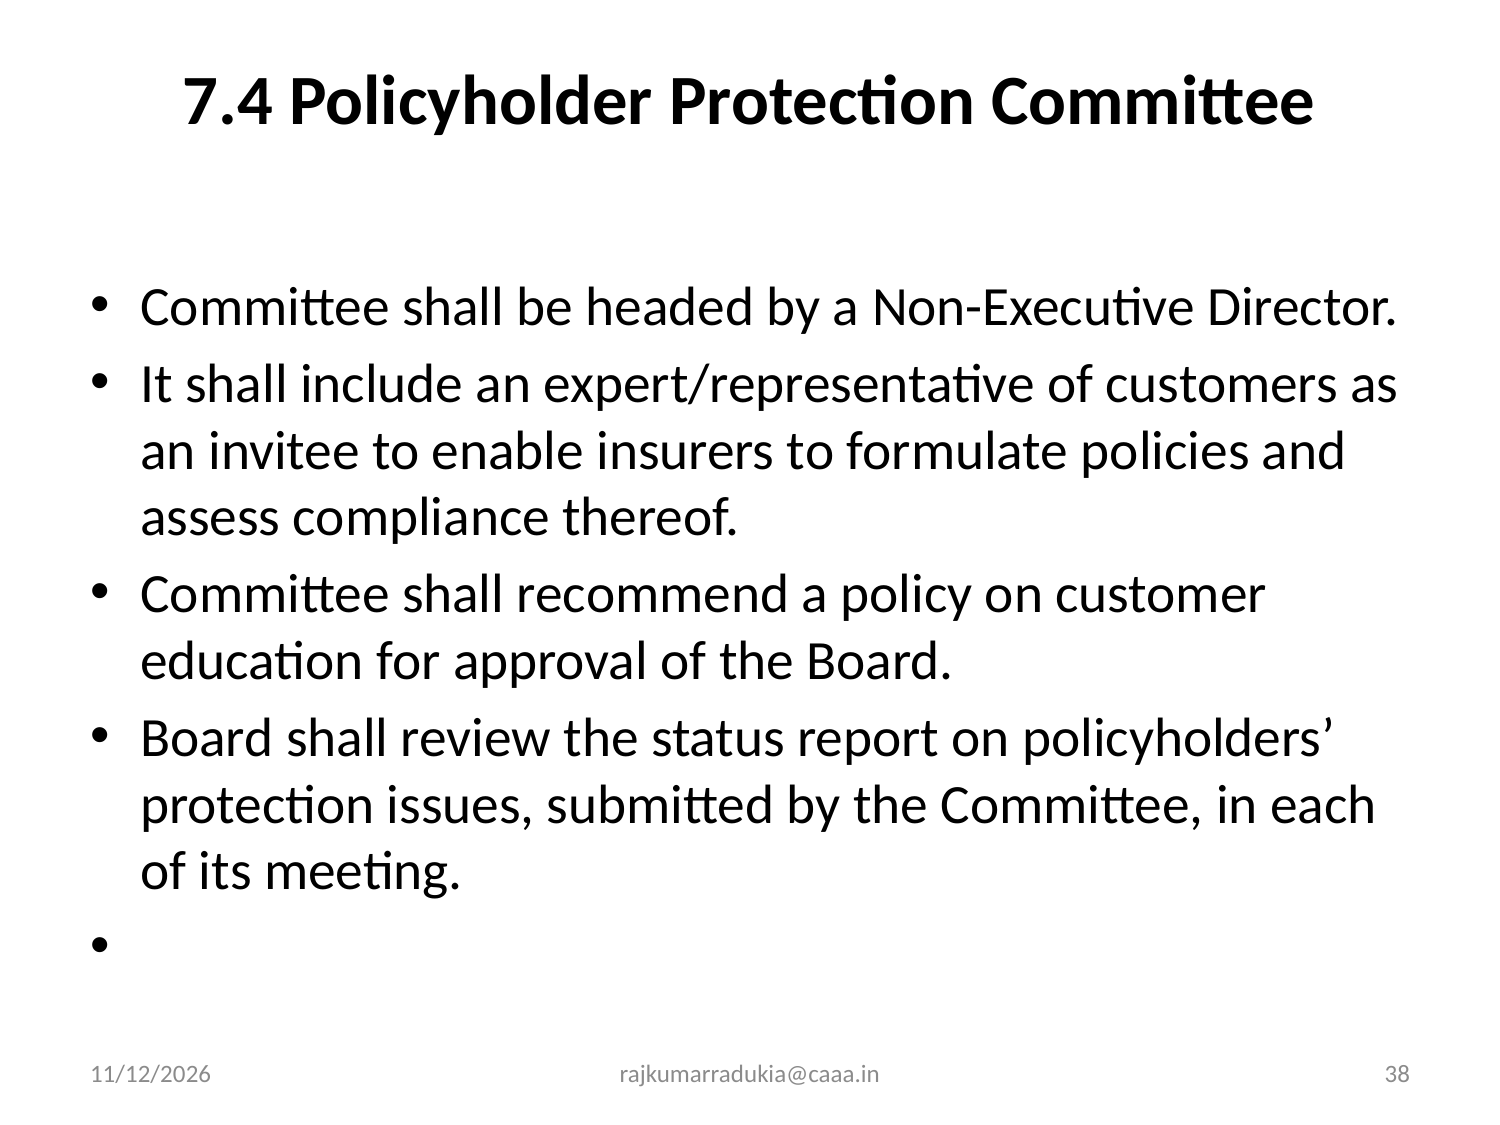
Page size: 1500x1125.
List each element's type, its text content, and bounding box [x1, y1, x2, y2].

list Committee shall be headed by a Non-Executive Director. It shall include an expert/representative of customers as an invitee to enable insurers to formulate policies and assess compliance thereof. Committee shall recommend a policy on customer education for approval of the Board. Board shall review the status report on policyholders’ protection issues, submitted by the Committee, in each of its meeting. [75, 262, 1425, 1005]
footer rajkumarradukia@caaa.in [512, 1042, 988, 1103]
title 7.4 Policyholder Protection Committee [75, 45, 1425, 233]
slide_number 38 [1074, 1042, 1425, 1103]
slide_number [75, 1042, 425, 1103]
